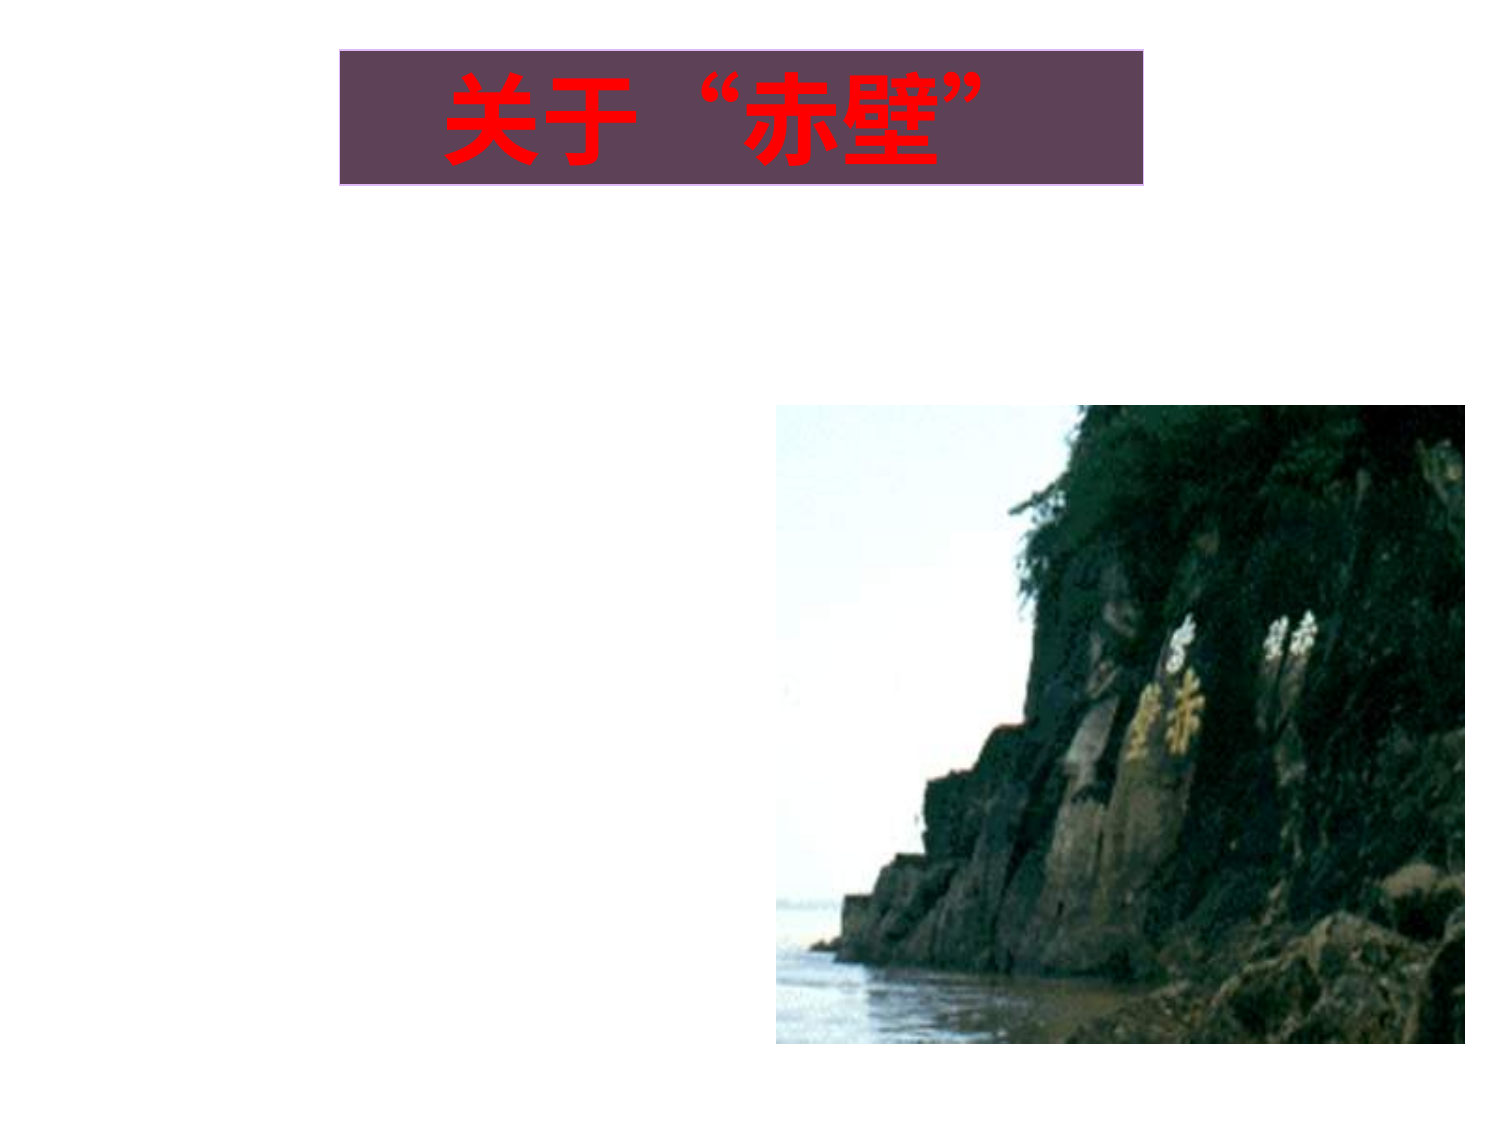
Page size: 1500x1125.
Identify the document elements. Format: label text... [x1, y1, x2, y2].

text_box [776, 405, 1465, 1045]
text_box 关于“赤壁” [339, 50, 1144, 185]
